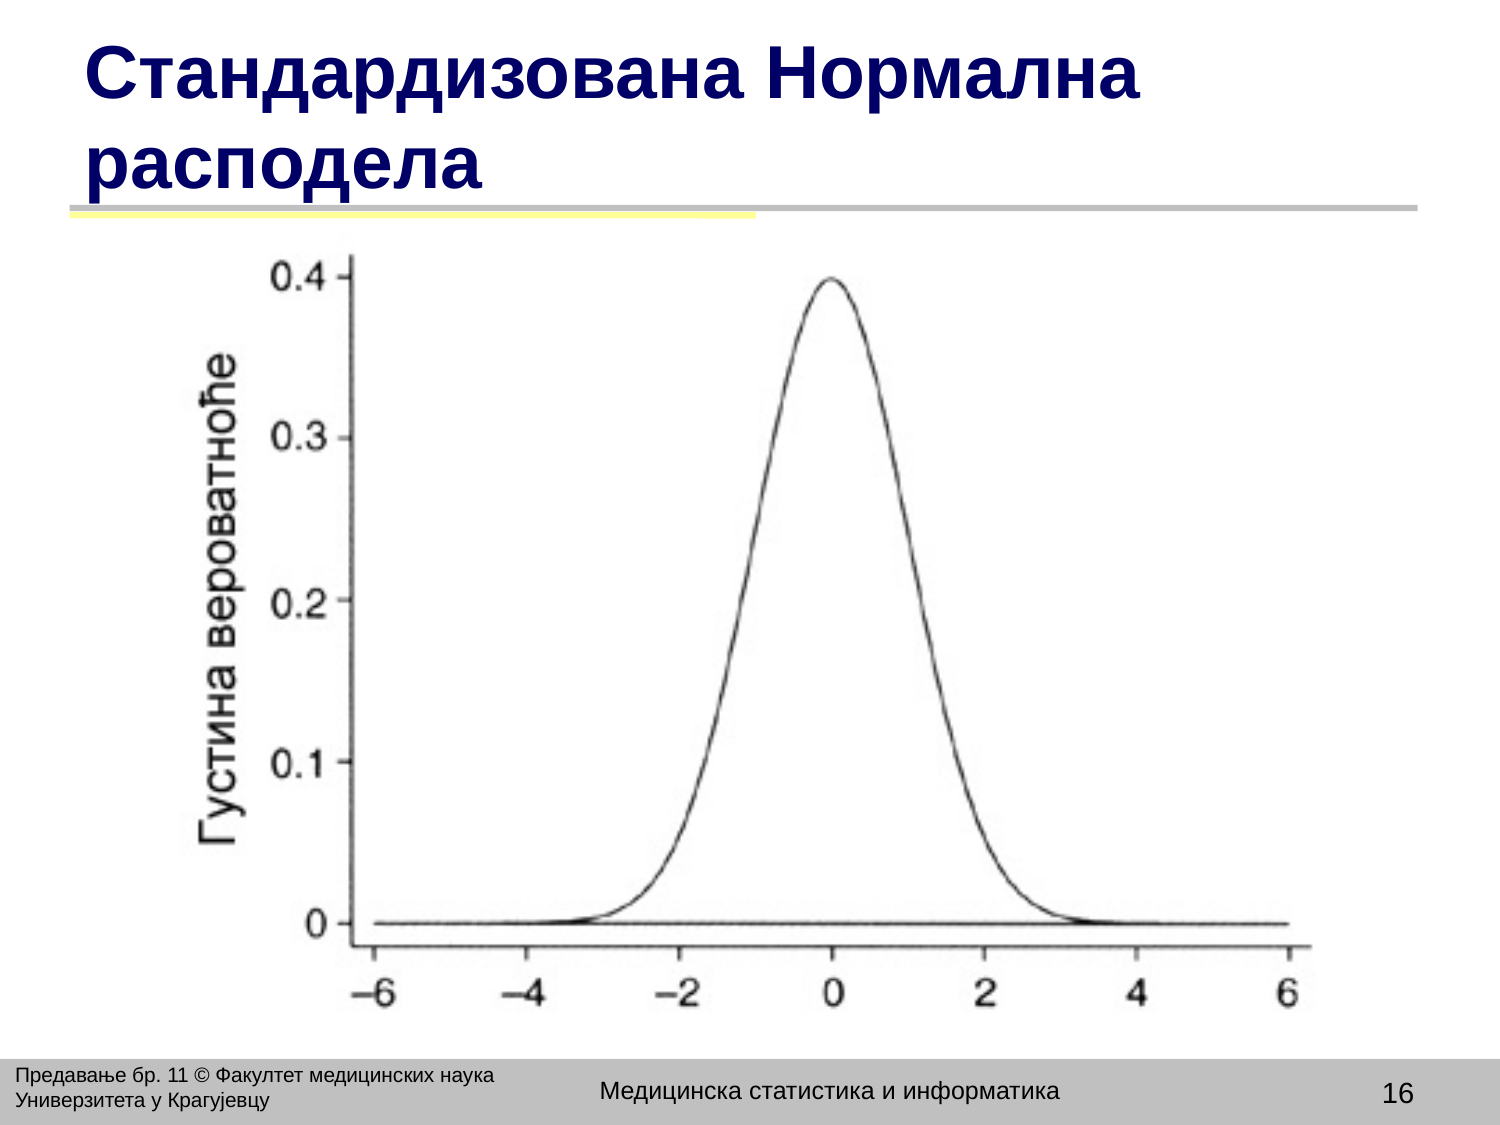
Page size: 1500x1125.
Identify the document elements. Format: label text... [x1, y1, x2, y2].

slide_number Предавање бр. 11 © Факултет медицинских наука Универзитета у Крагујевцу [0, 1053, 612, 1108]
slide_number 16 [1163, 1066, 1430, 1125]
title Стандардизована Нормална расподела [69, 19, 1426, 208]
picture [179, 233, 1324, 1032]
footer Медицинска статистика и информатика [512, 1066, 1149, 1125]
